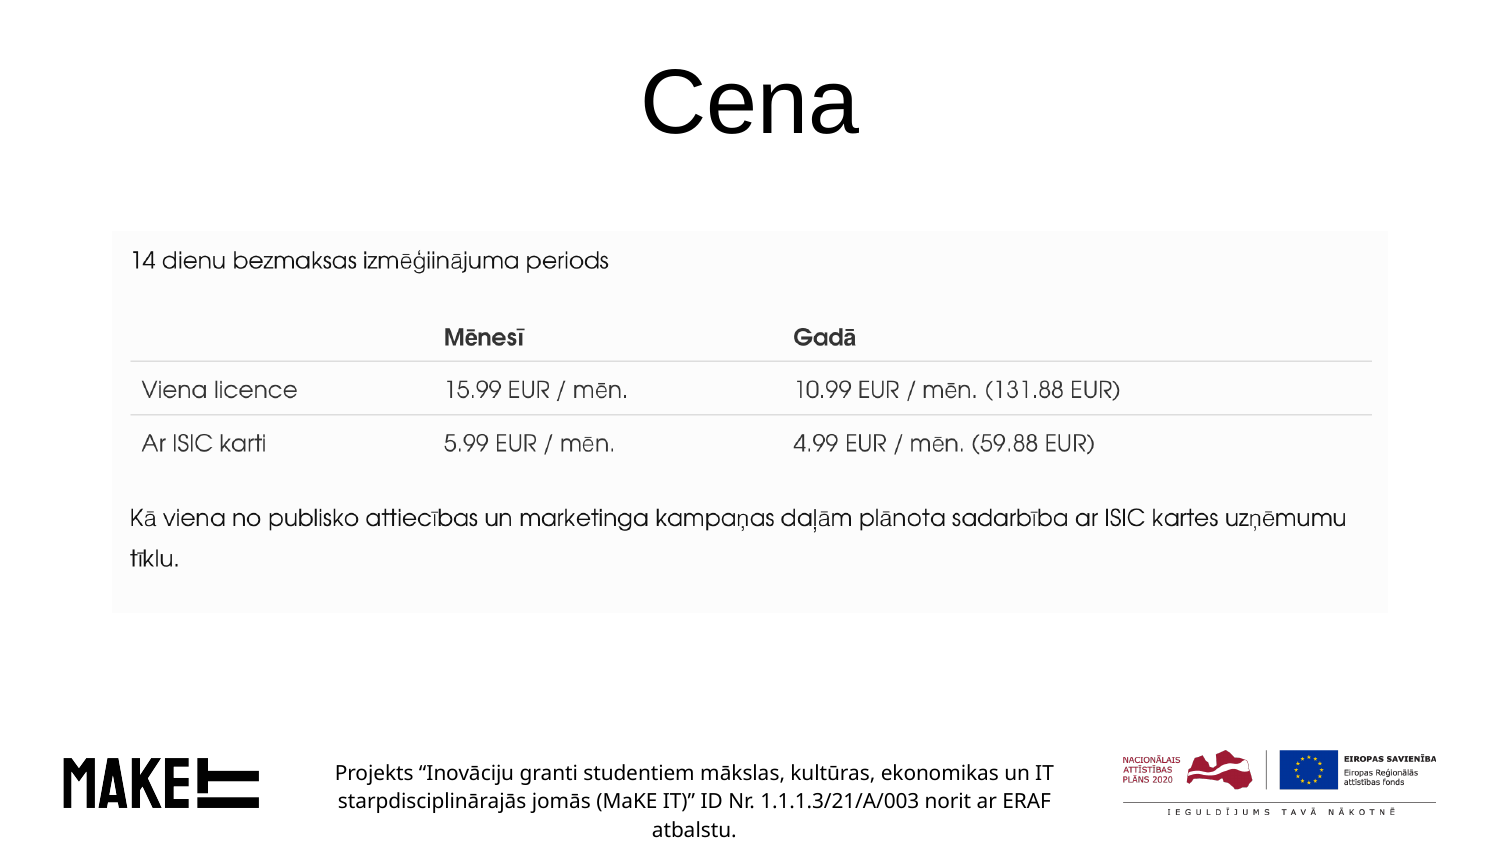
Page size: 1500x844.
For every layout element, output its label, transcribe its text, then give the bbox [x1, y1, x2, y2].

picture [112, 230, 1388, 613]
text_box [51, 232, 1449, 749]
picture [63, 758, 259, 808]
title Cena [75, 33, 1425, 175]
picture [1123, 750, 1436, 815]
text_box Par projektu īsumā [51, 53, 1449, 191]
